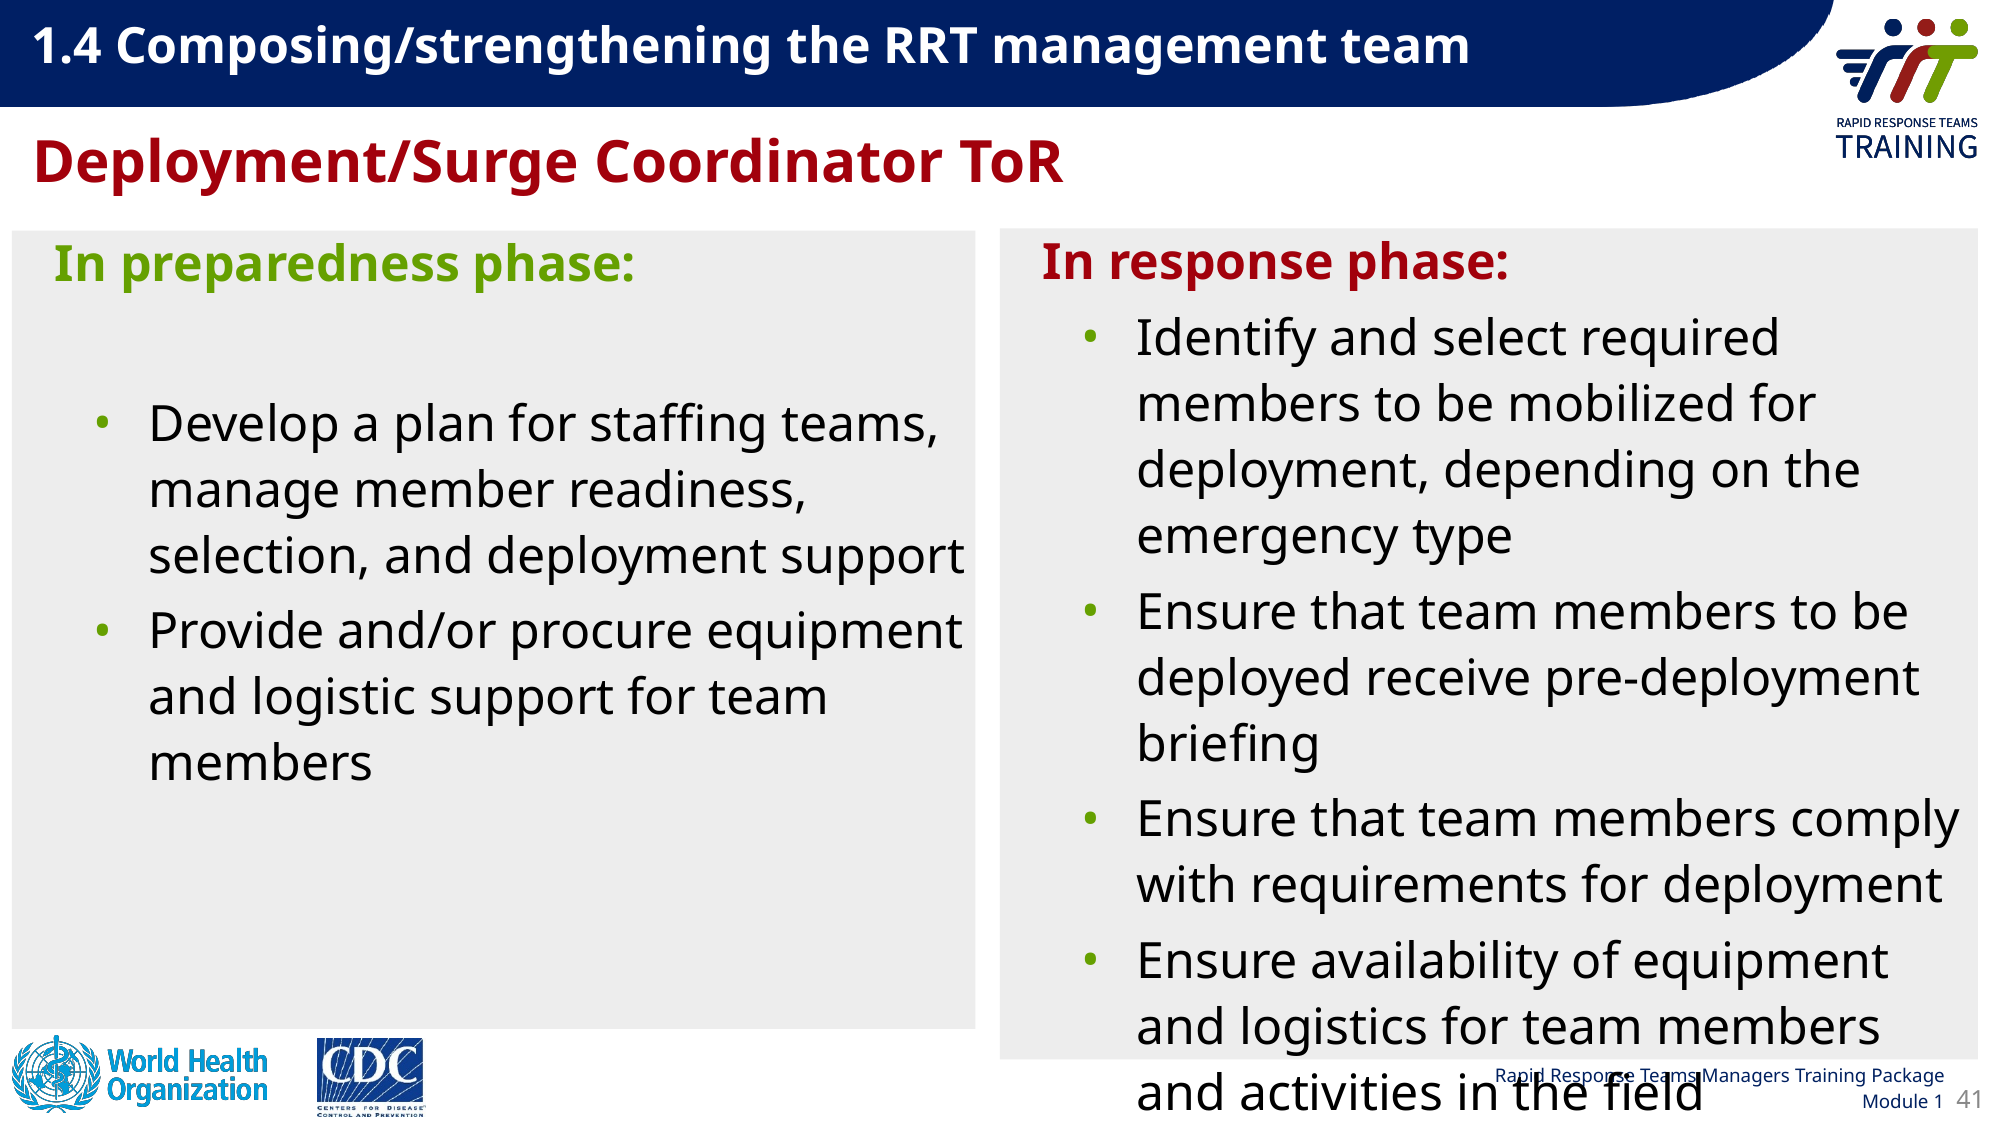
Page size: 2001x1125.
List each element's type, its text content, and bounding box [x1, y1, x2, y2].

picture [40, 1062, 47, 1070]
picture [50, 1108, 62, 1113]
text_box In response phase: Identify and select required members to be mobilized for deployment, depending on the emergency type Ensure that team members to be deployed receive pre-deployment briefing Ensure that team members comply with requirements for deployment Ensure availability of equipment and logistics for team members and activities in the field [999, 228, 1978, 1060]
picture [30, 1083, 37, 1091]
picture [36, 1088, 78, 1105]
picture [317, 1038, 426, 1117]
text_box Deployment/Surge Coordinator ToR [24, 124, 1537, 227]
picture [24, 1054, 36, 1087]
picture [0, 0, 1978, 167]
picture [71, 1053, 90, 1091]
picture [46, 1056, 54, 1062]
list In preparedness phase: Develop a plan for staffing teams, manage member readiness, selection, and deployment support Provide and/or procure equipment and logistic support for team members [11, 230, 976, 1030]
picture [12, 1035, 54, 1068]
text_box 41 [1557, 1075, 1993, 1121]
picture [12, 1083, 48, 1113]
picture [22, 1062, 26, 1077]
picture [34, 1054, 43, 1078]
picture [59, 1035, 267, 1113]
list 1.4 Composing/strengthening the RRT management team [8, 9, 1808, 117]
